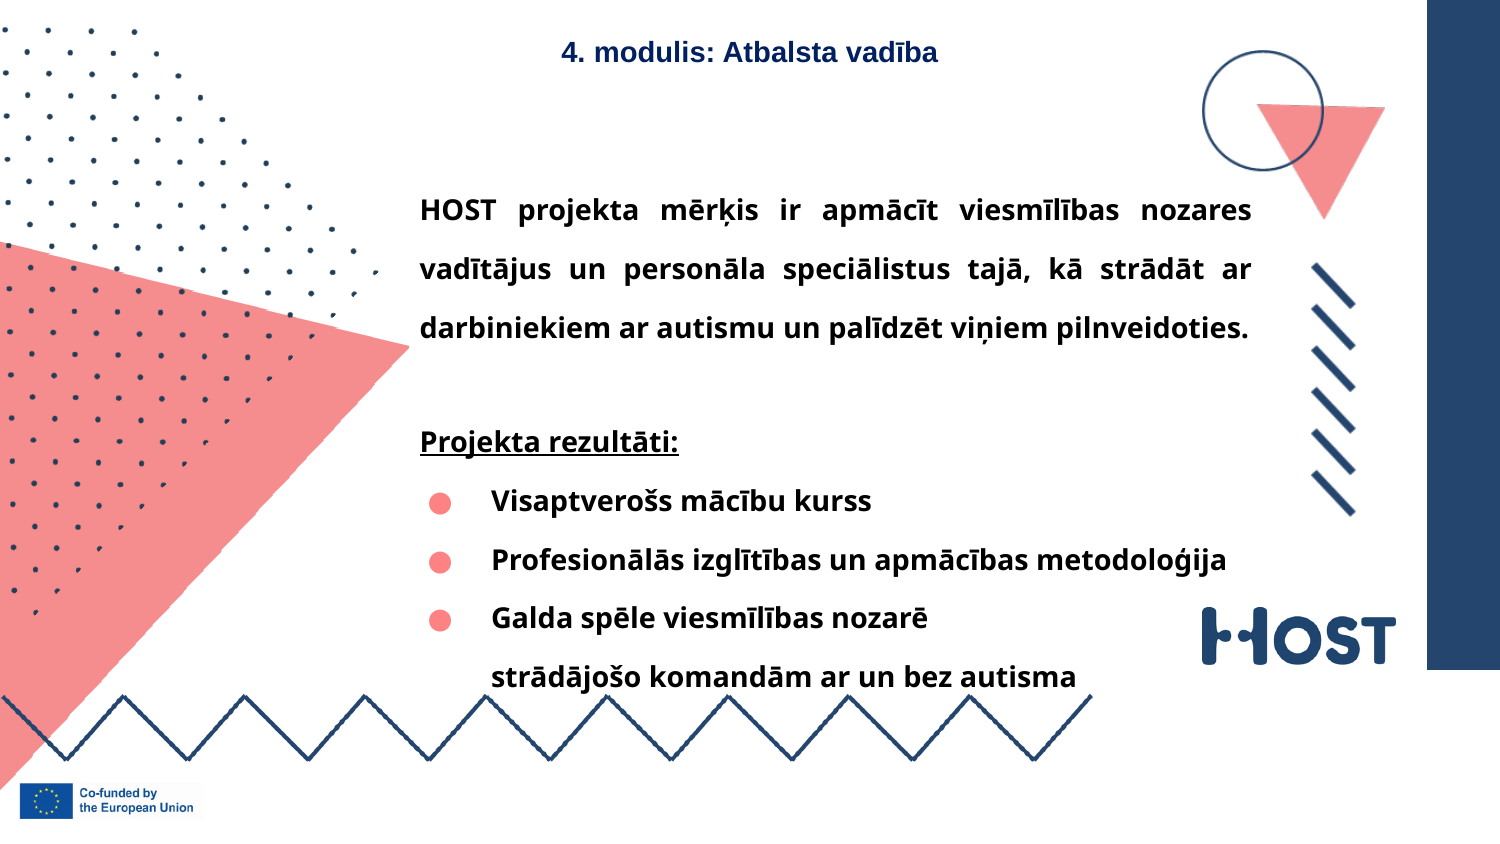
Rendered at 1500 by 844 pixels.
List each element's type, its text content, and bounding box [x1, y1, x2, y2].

picture [1268, 607, 1396, 665]
picture [0, 23, 1093, 844]
picture [1310, 261, 1357, 519]
picture [1427, 0, 1500, 670]
picture [1202, 50, 1385, 220]
text_box 4. modulis: Atbalsta vadība [545, 13, 955, 76]
list HOST projekta mērķis ir apmācīt viesmīlības nozares vadītājus un personāla speciālistus tajā, kā strādāt ar darbiniekiem ar autismu un palīdzēt viņiem pilnveidoties. Projekta rezultāti: Visaptverošs mācību kurss Profesionālās izglītības un apmācības metodoloģija Galda spēle viesmīlības nozarē strādājošo komandām ar un bez autisma [404, 155, 1268, 713]
